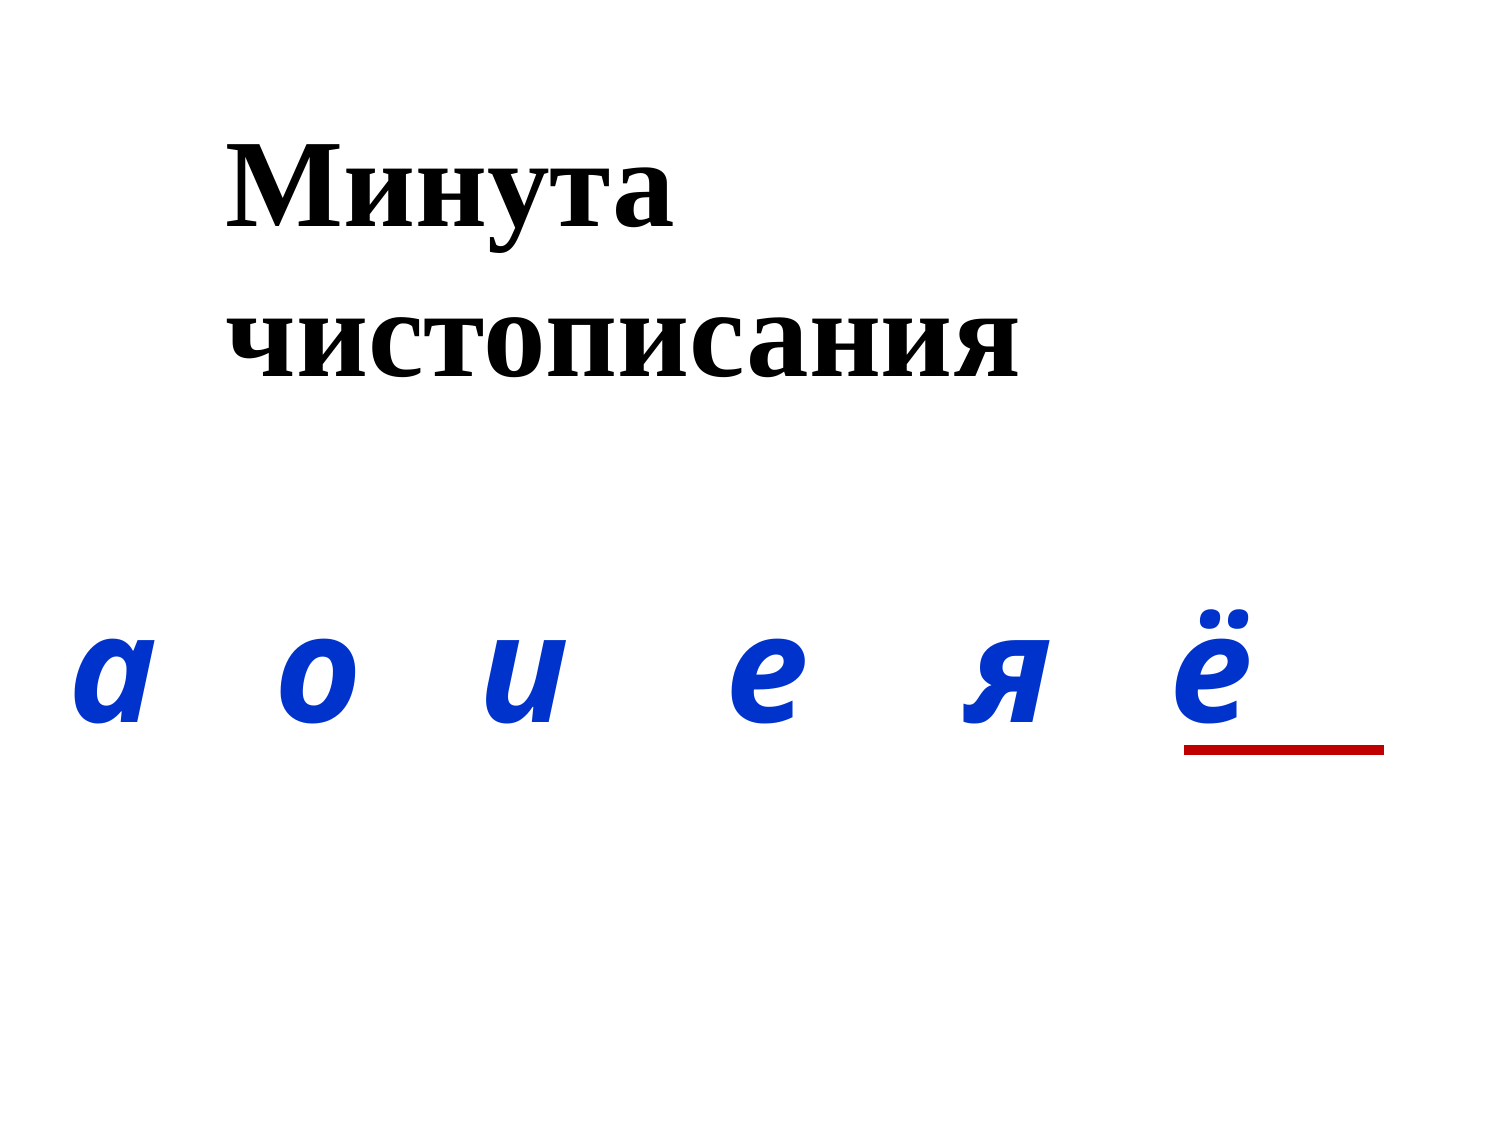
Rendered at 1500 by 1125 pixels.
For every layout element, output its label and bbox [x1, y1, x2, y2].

text_box [0, 0, 1500, 1125]
